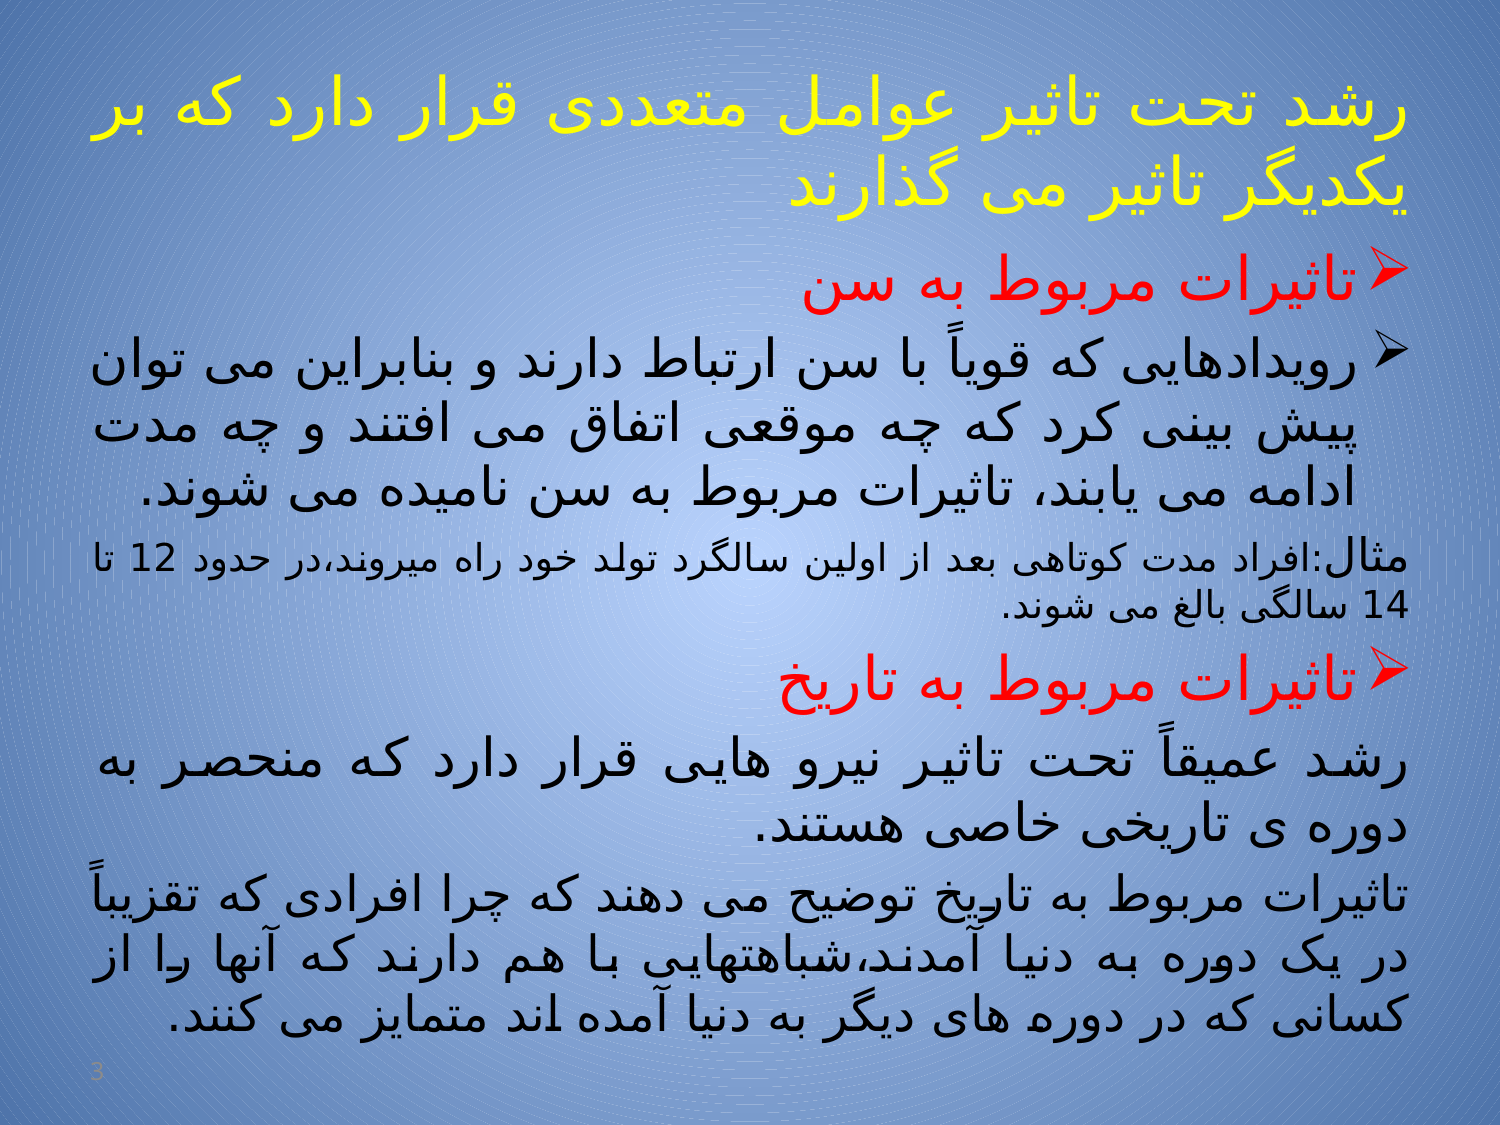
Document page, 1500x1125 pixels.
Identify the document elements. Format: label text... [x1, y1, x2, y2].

title رشد تحت تاثیر عوامل متعددی قرار دارد که بر یکدیگر تاثیر می گذارند [75, 45, 1425, 231]
slide_number 3 [75, 1042, 425, 1103]
list تاثیرات مربوط به سن رویدادهایی که قویاً با سن ارتباط دارند و بنابراین می توان پیش بینی کرد که چه موقعی اتفاق می افتند و چه مدت ادامه می یابند، تاثیرات مربوط به سن نامیده می شوند. مثال:افراد مدت کوتاهی بعد از اولین سالگرد تولد خود راه میروند،در حدود 12 تا 14 سالگی بالغ می شوند. تاثیرات مربوط به تاریخ رشد عمیقاً تحت تاثیر نیرو هایی قرار دارد که منحصر به دوره ی تاریخی خاصی هستند. تاثیرات مربوط به تاریخ توضیح می دهند که چرا افرادی که تقزیباً در یک دوره به دنیا آمدند،شباهتهایی با هم دارند که آنها را از کسانی که در دوره های دیگر به دنیا آمده اند متمایز می کنند. [75, 231, 1425, 1059]
